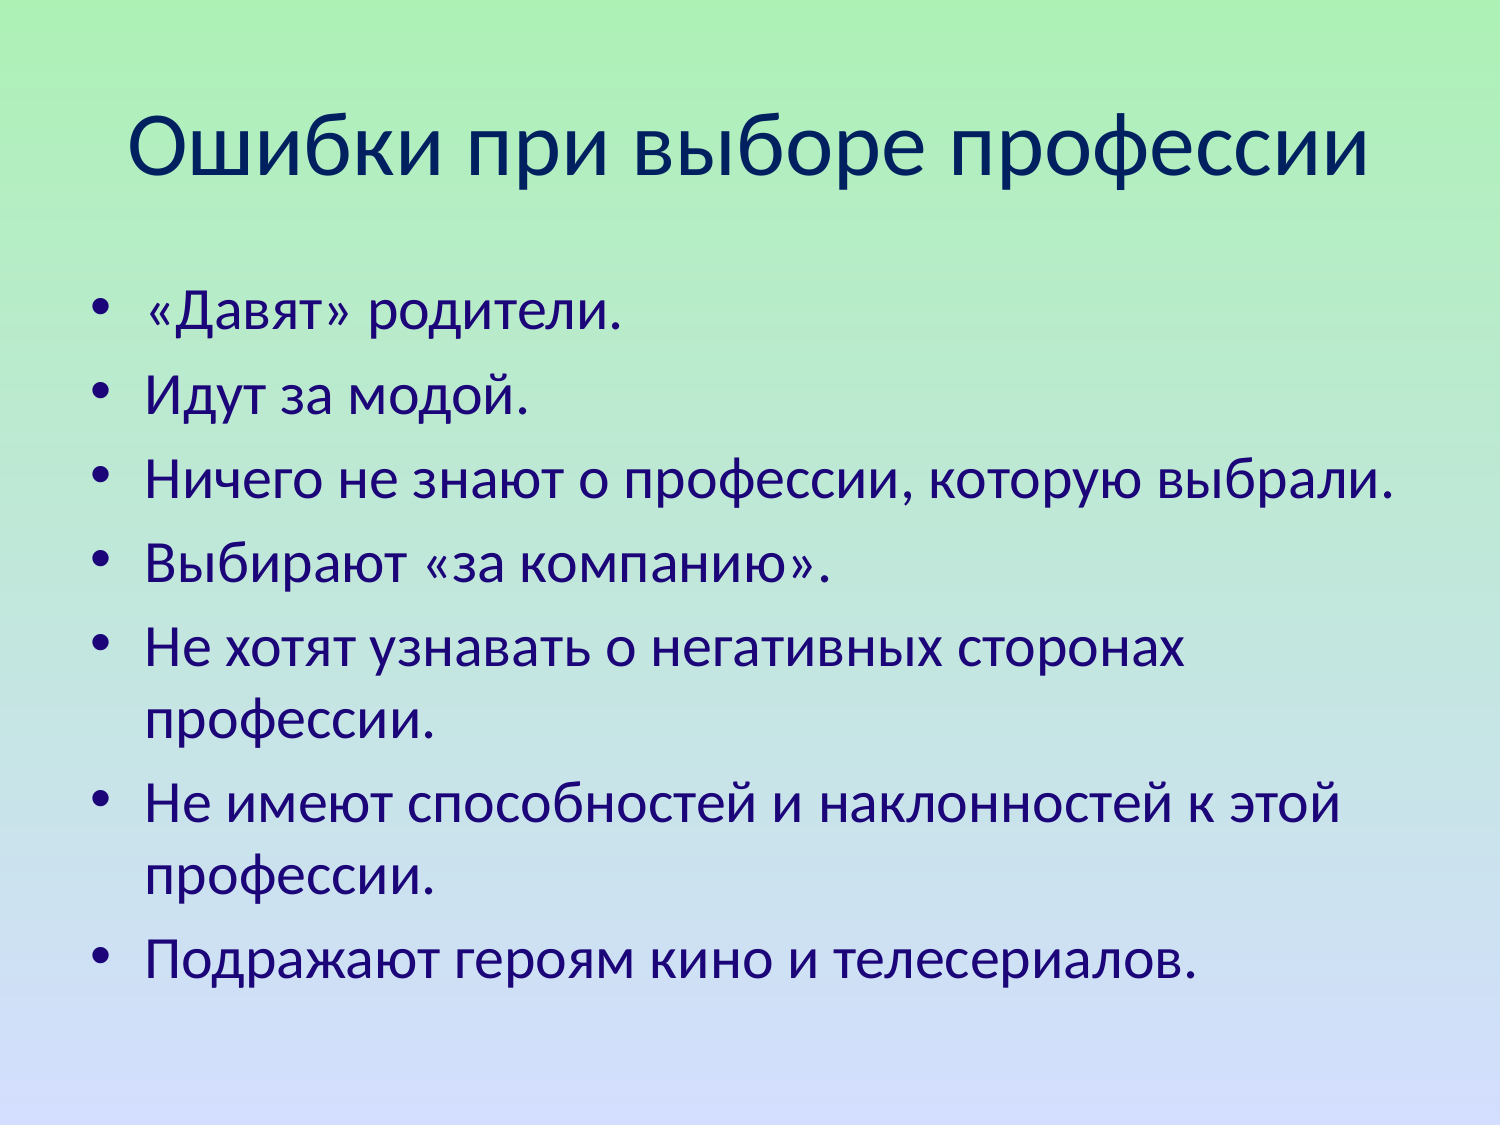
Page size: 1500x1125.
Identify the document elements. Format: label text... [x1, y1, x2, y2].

list «Давят» родители. Идут за модой. Ничего не знают о профессии, которую выбрали. Выбирают «за компанию». Не хотят узнавать о негативных сторонах профессии. Не имеют способностей и наклонностей к этой профессии. Подражают героям кино и телесериалов. [75, 262, 1425, 1005]
title Ошибки при выборе профессии [75, 45, 1425, 233]
